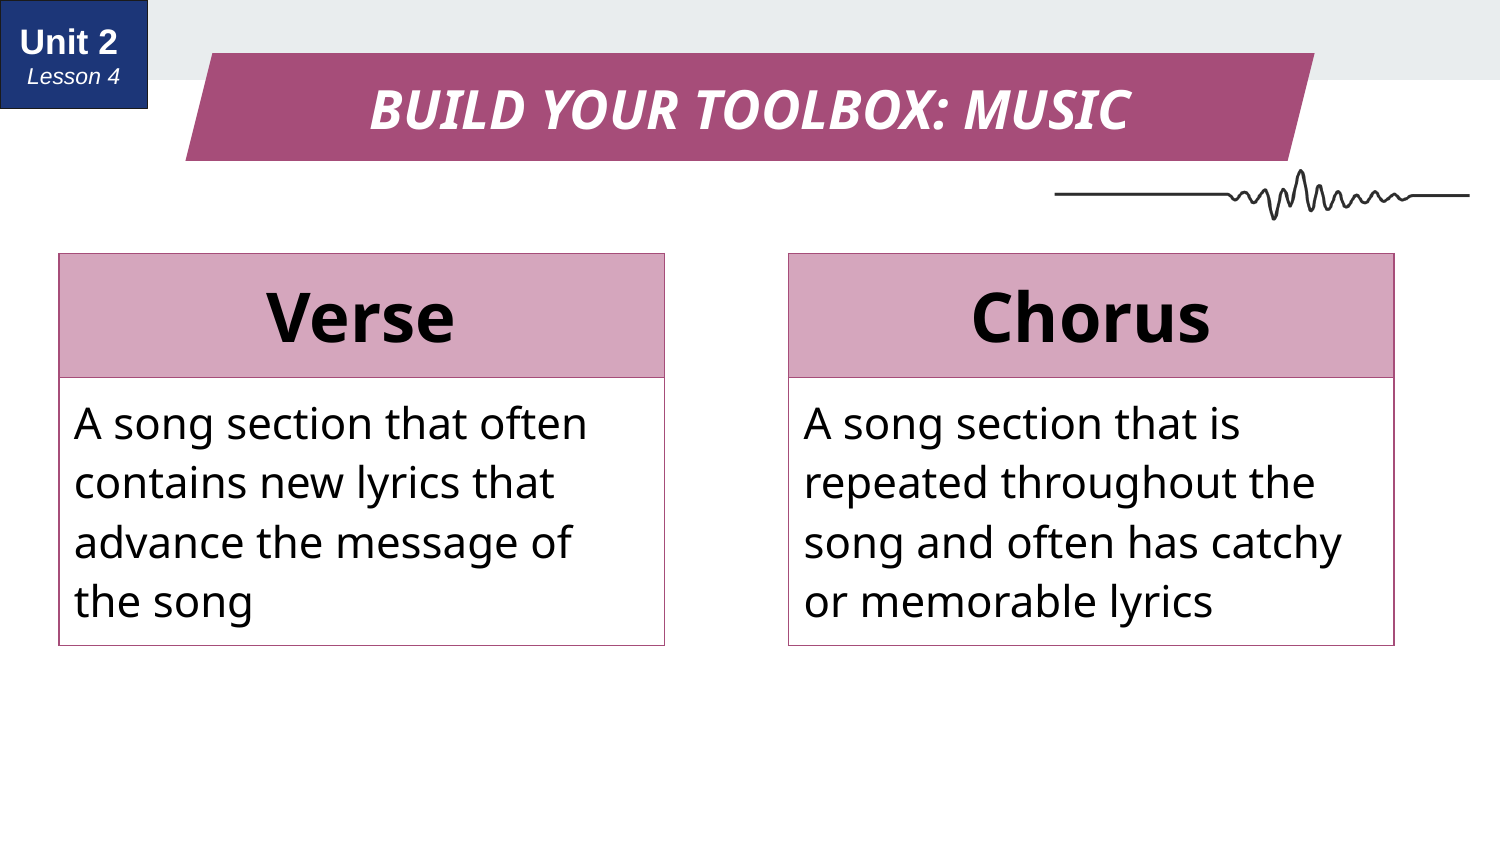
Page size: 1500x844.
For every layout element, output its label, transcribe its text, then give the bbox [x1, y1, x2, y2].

table_header Chorus [789, 254, 1393, 377]
text_box Unit 2 Lesson 4 [0, 0, 148, 109]
text_box [210, 53, 1315, 60]
title BUILD YOUR TOOLBOX: MUSIC [59, 60, 1457, 155]
table_cell A song section that is repeated throughout the song and often has catchy or memorable lyrics [789, 378, 1393, 645]
table_cell A song section that often contains new lyrics that advance the message of the song [60, 378, 664, 645]
text_box [185, 155, 1290, 161]
table_header Verse [60, 254, 664, 377]
picture [1054, 160, 1470, 224]
